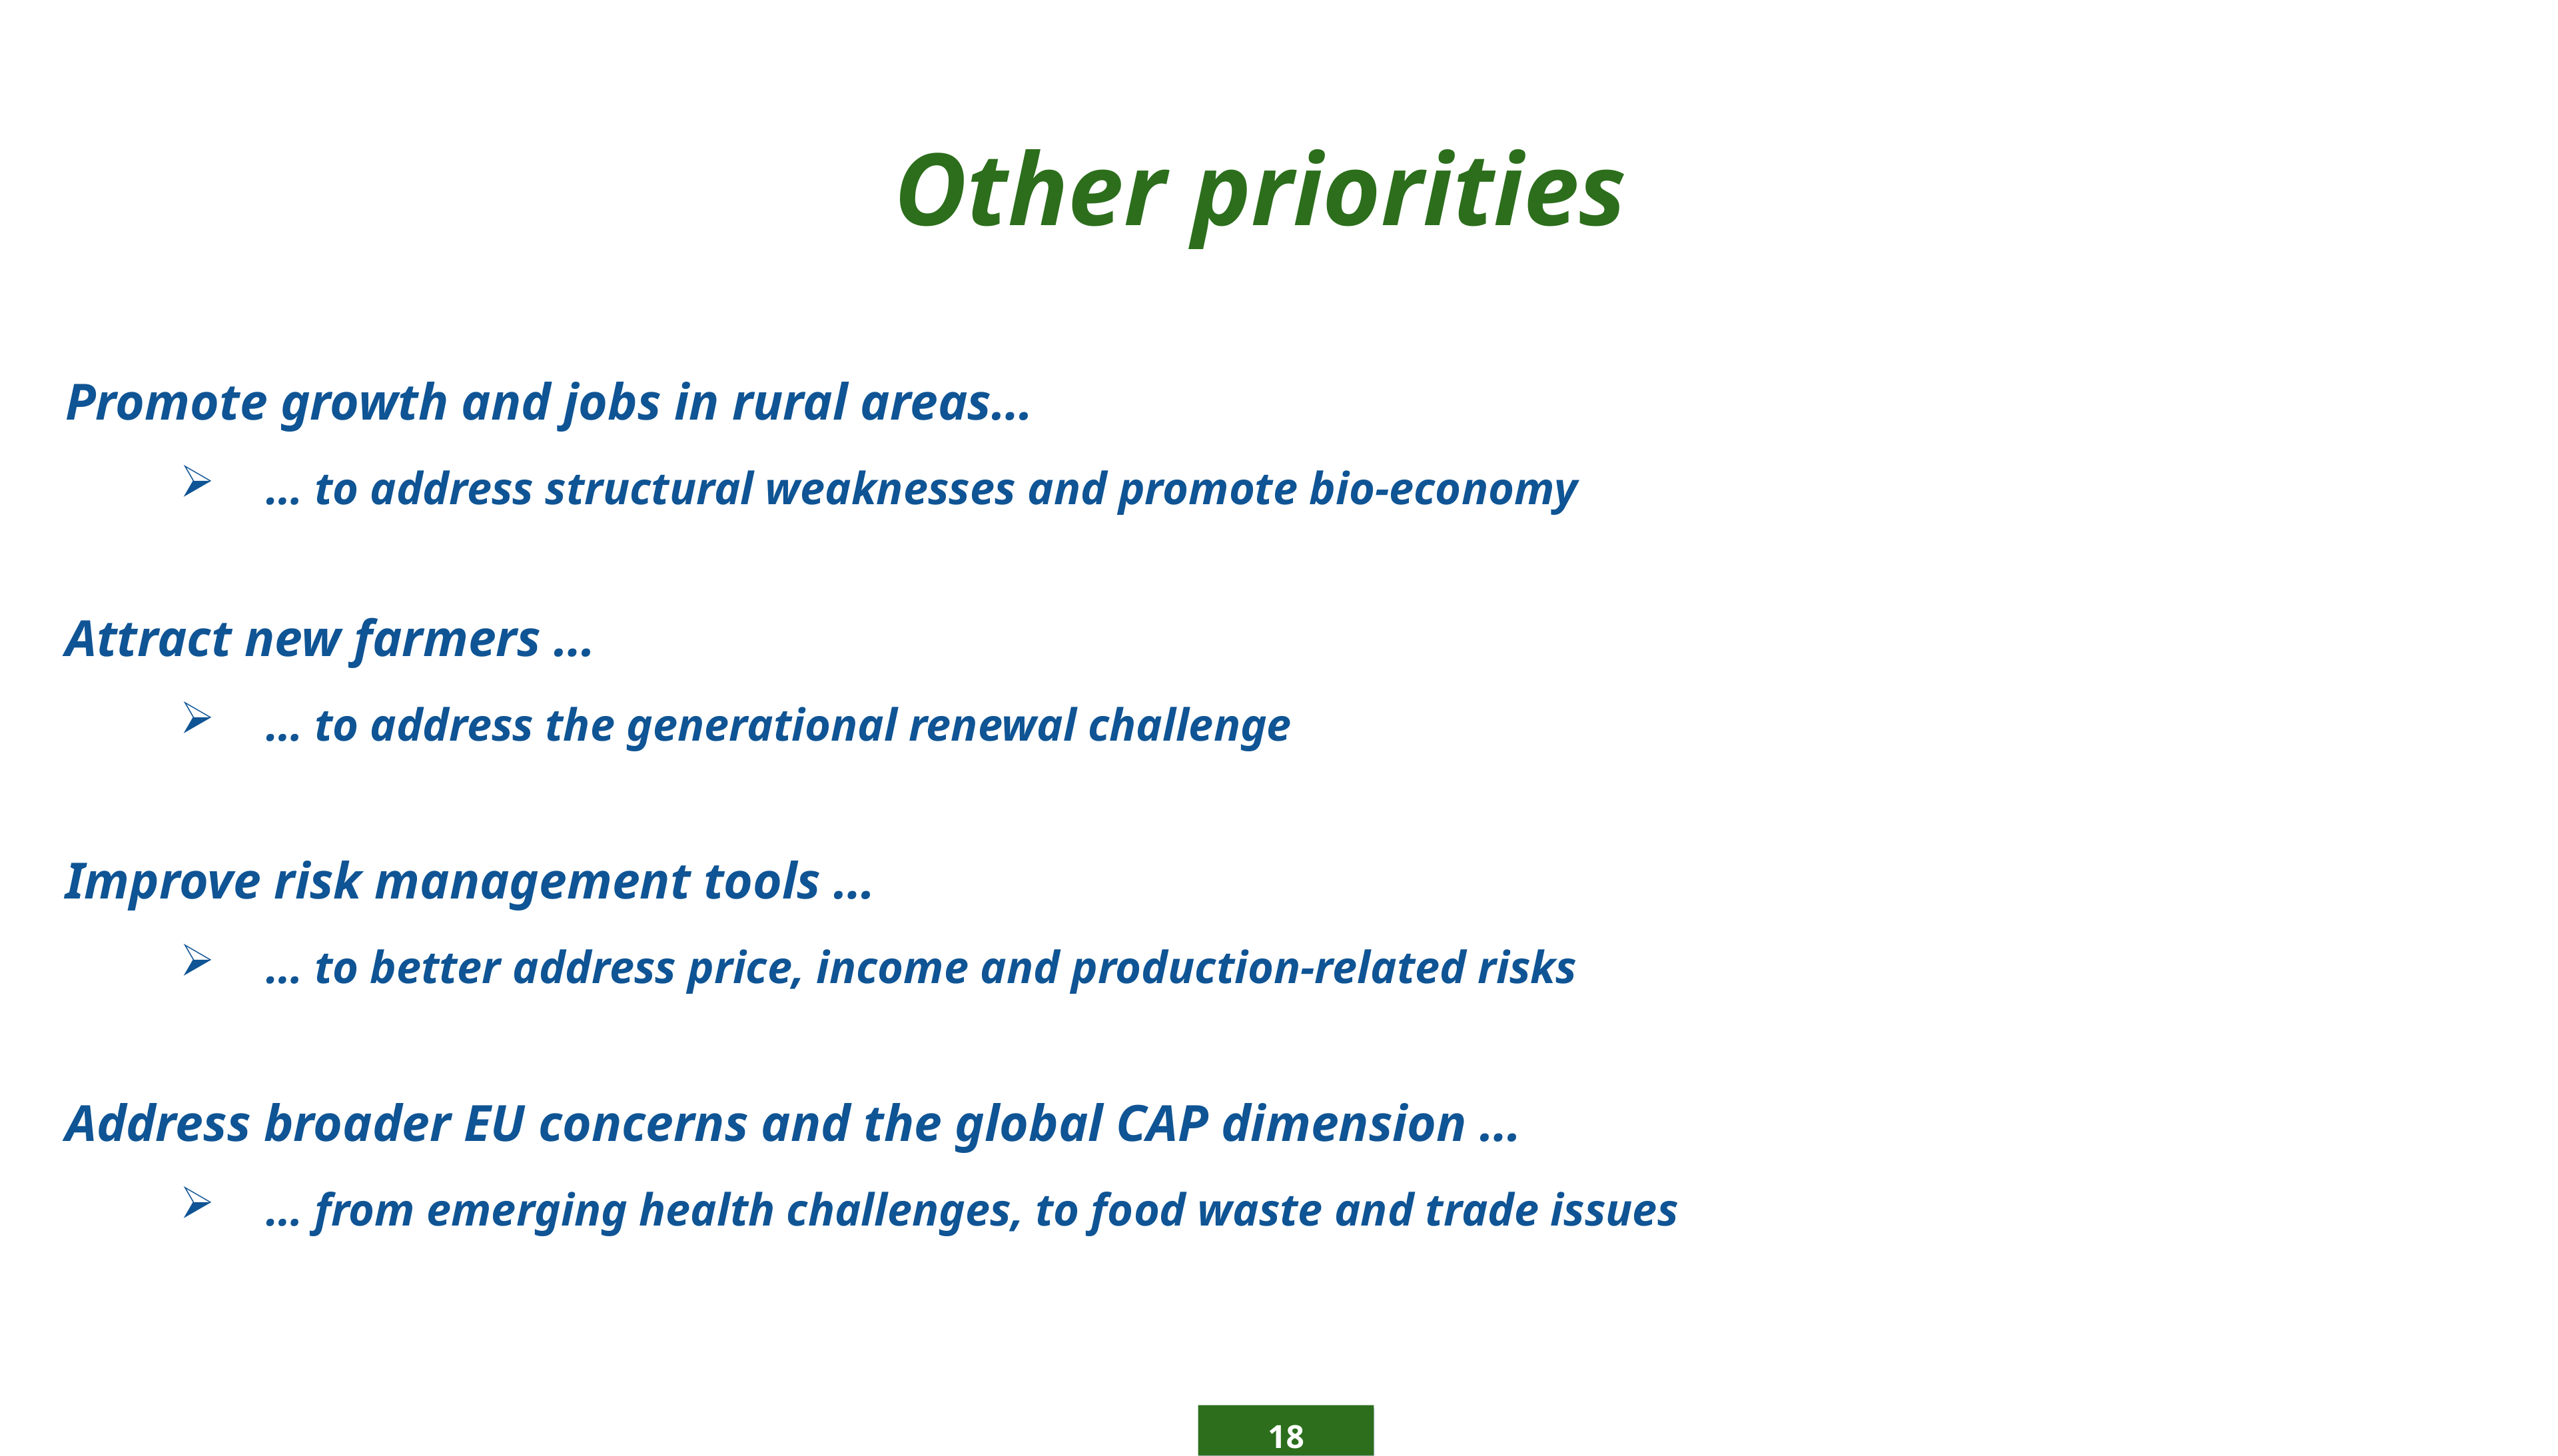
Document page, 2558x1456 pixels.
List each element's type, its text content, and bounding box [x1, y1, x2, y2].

text_box 18 [1198, 1405, 1374, 1456]
title Other priorities [85, 114, 2487, 295]
list Promote growth and jobs in rural areas… … to address structural weaknesses and promote bio-economy Attract new farmers … … to address the generational renewal challenge Improve risk management tools … … to better address price, income and production-related risks Address broader EU concerns and the global CAP dimension … … from emerging health challenges, to food waste and trade issues [55, 295, 2517, 1318]
